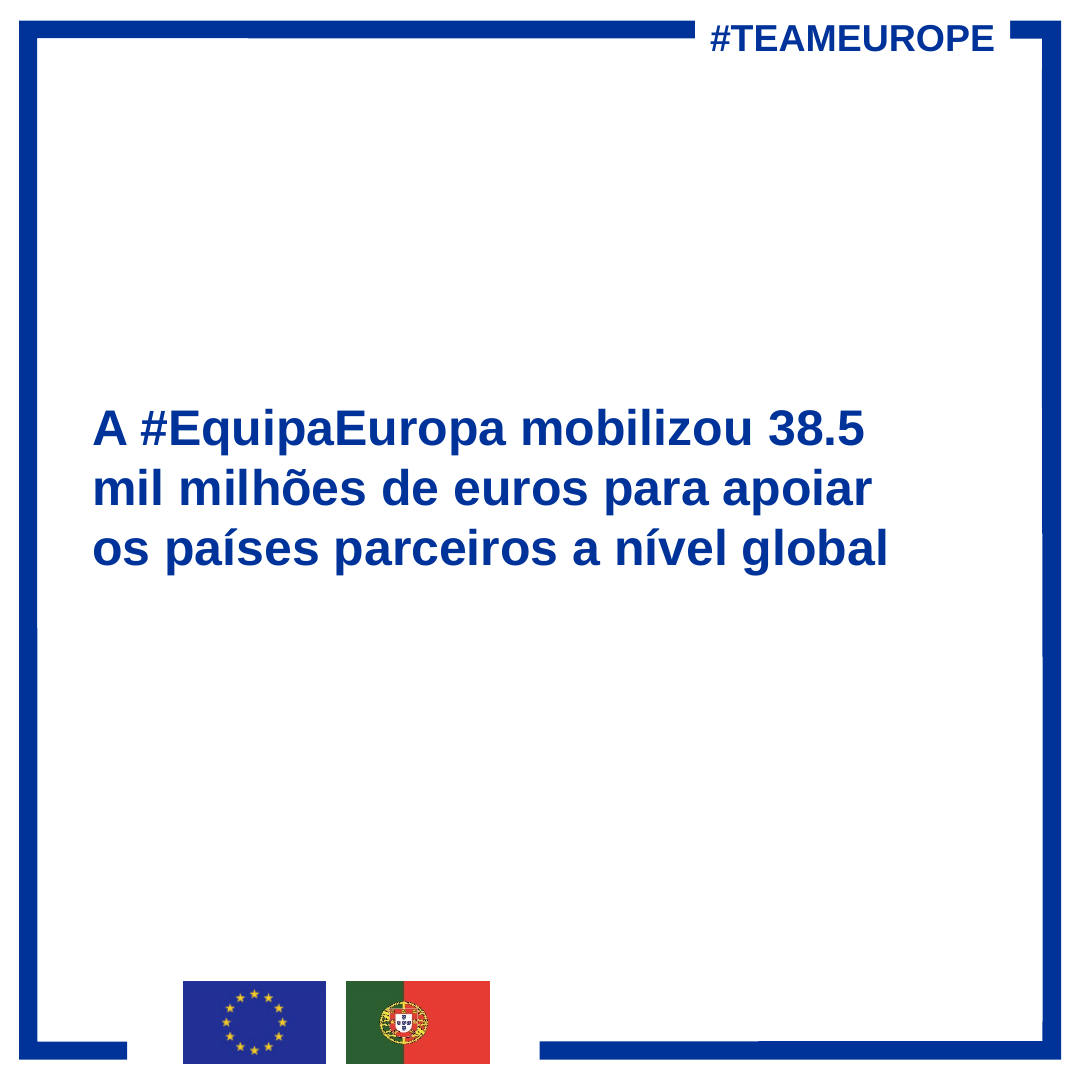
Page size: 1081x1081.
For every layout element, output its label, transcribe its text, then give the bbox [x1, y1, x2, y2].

text_box A #EquipaEuropa mobilizou 38.5 mil milhões de euros para apoiar os países parceiros a nível global [77, 388, 950, 583]
picture [182, 980, 327, 1065]
picture [345, 980, 491, 1065]
